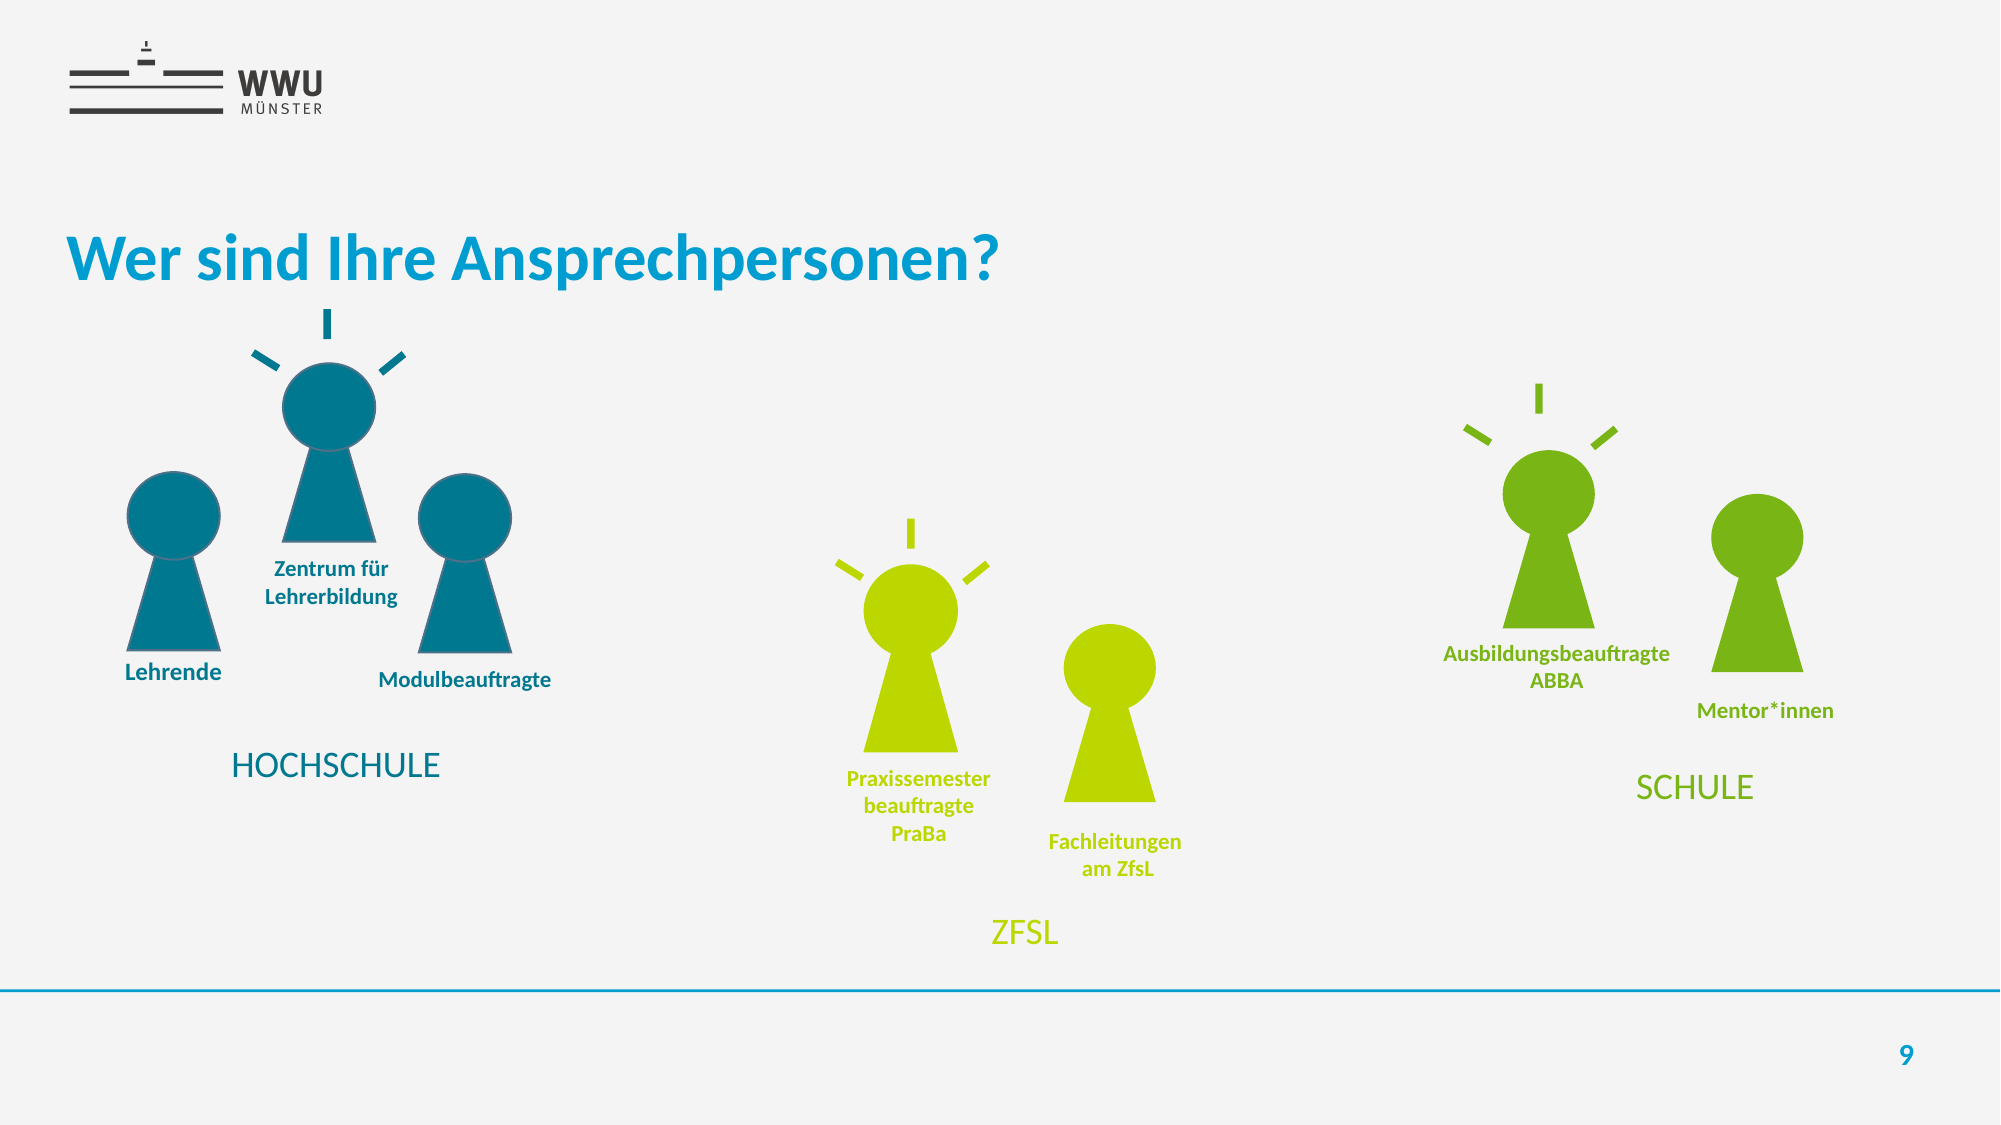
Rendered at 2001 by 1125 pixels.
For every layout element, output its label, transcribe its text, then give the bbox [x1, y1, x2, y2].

picture [61, 32, 330, 123]
title Wer sind Ihre Ansprechpersonen? [66, 213, 1449, 309]
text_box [777, 518, 1260, 958]
slide_number 9 [1763, 1012, 1922, 1072]
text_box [79, 309, 599, 790]
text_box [1415, 383, 1914, 812]
